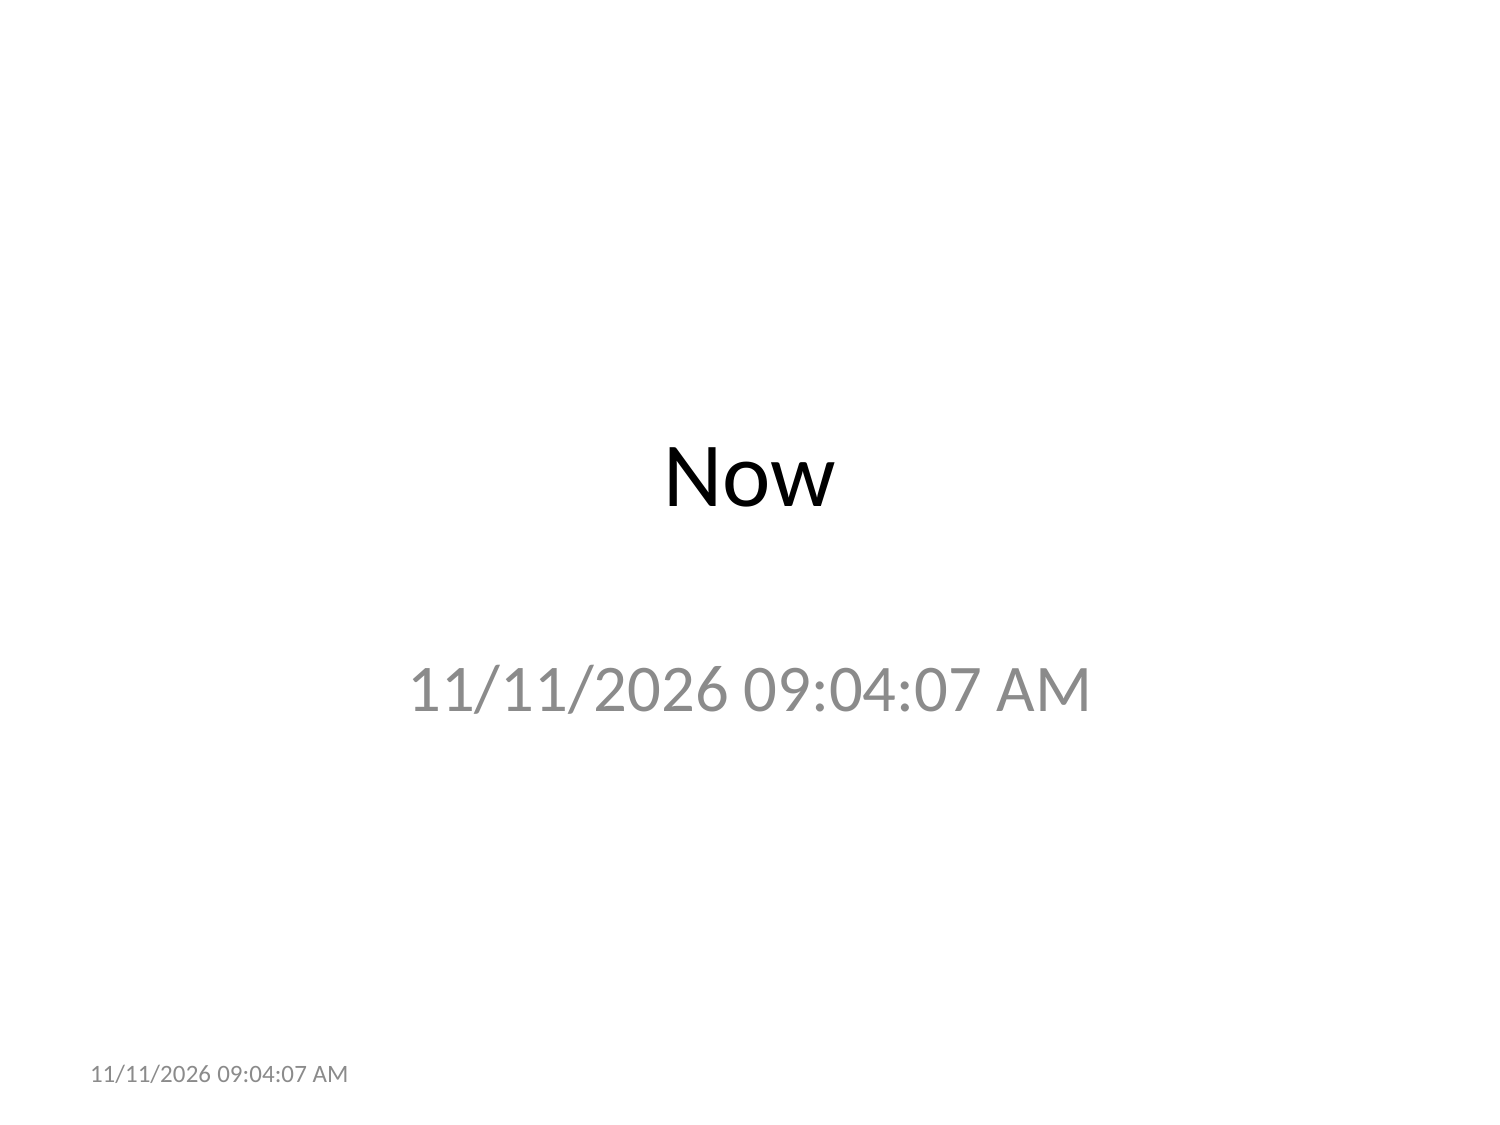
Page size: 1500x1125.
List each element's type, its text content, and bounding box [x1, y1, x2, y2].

subtitle 2011-12-19 10:20:04 AM [225, 637, 1275, 925]
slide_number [75, 1042, 425, 1103]
title Now [112, 349, 1388, 591]
